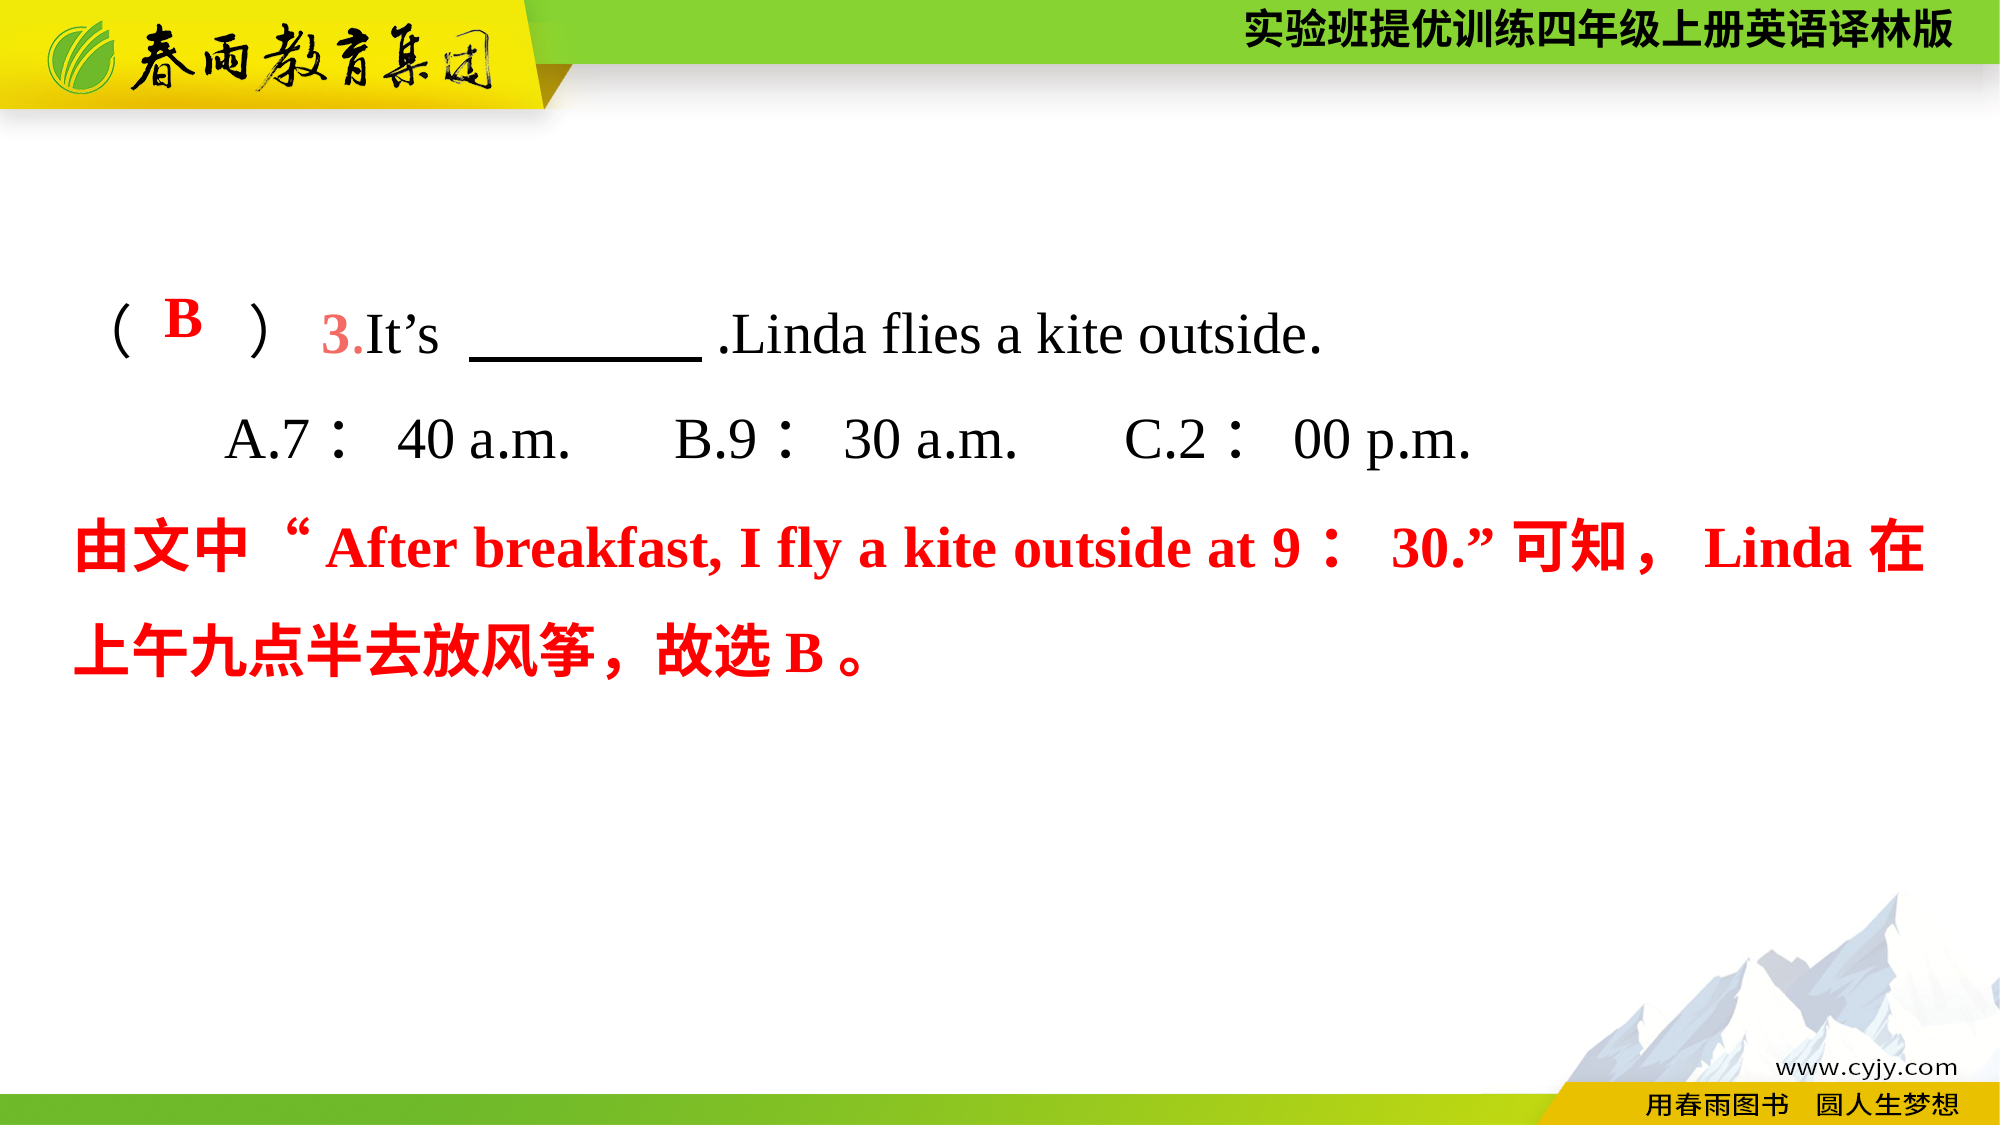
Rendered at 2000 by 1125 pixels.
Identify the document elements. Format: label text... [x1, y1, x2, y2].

picture [0, 0, 2000, 1125]
list （ ）3.It’s .Linda flies a kite outside. A.7：40 a.m. B.9：30 a.m. C.2：00 p.m. [59, 252, 1944, 467]
text_box B [149, 271, 219, 357]
text_box 由文中“After breakfast, I fly a kite outside at 9：30.”可知，Linda在上午九点半去放风筝，故选B。 [57, 466, 1942, 692]
